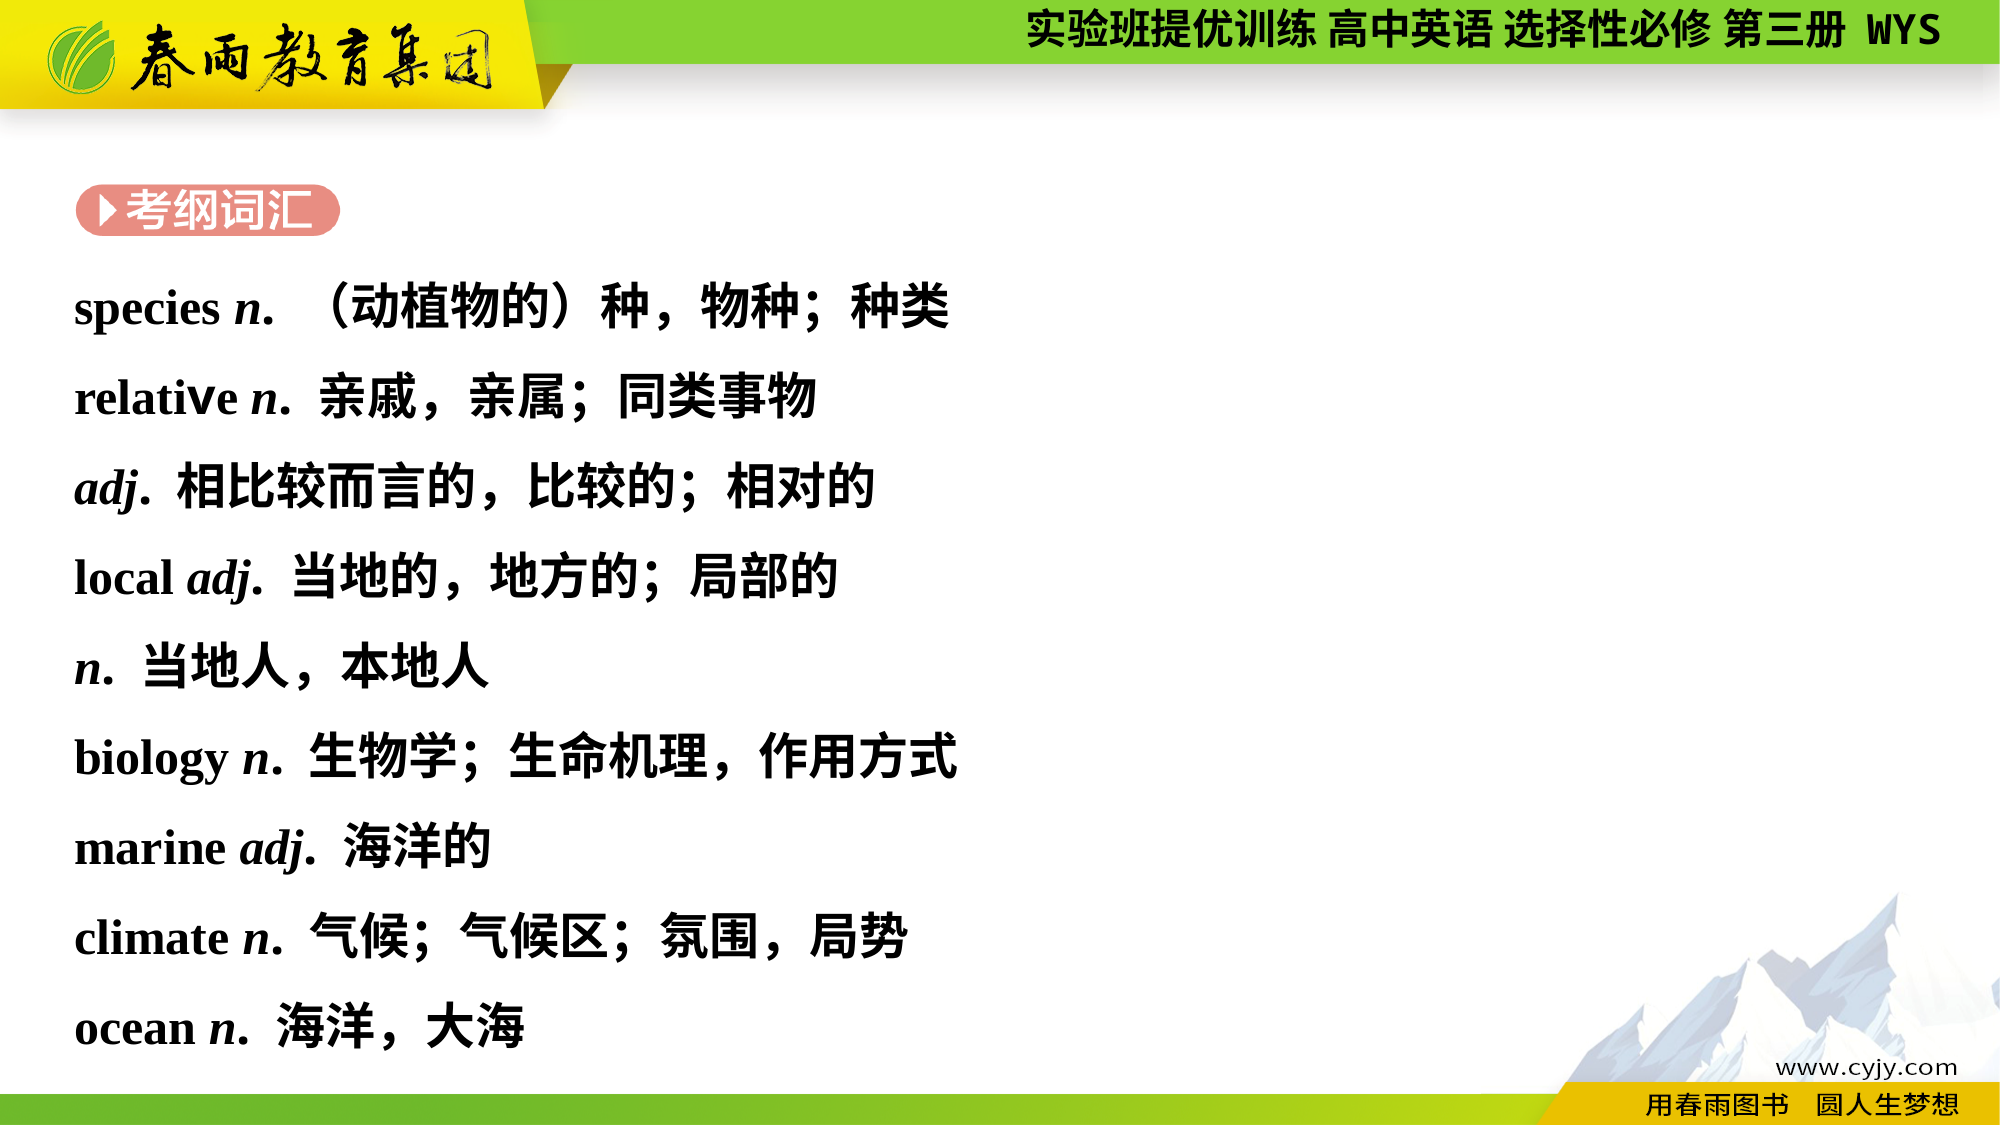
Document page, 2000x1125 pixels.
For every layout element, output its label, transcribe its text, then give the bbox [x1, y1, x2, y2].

list species n. （动植物的）种，物种；种类 relative n. 亲戚，亲属；同类事物 adj. 相比较而言的，比较的；相对的 local adj. 当地的，地方的；局部的 n. 当地人，本地人 biology n. 生物学；生命机理，作用方式 marine adj. 海洋的 climate n. 气候；气候区；氛围，局势 ocean n. 海洋，大海 [59, 237, 1944, 1059]
picture [0, 0, 2000, 1125]
